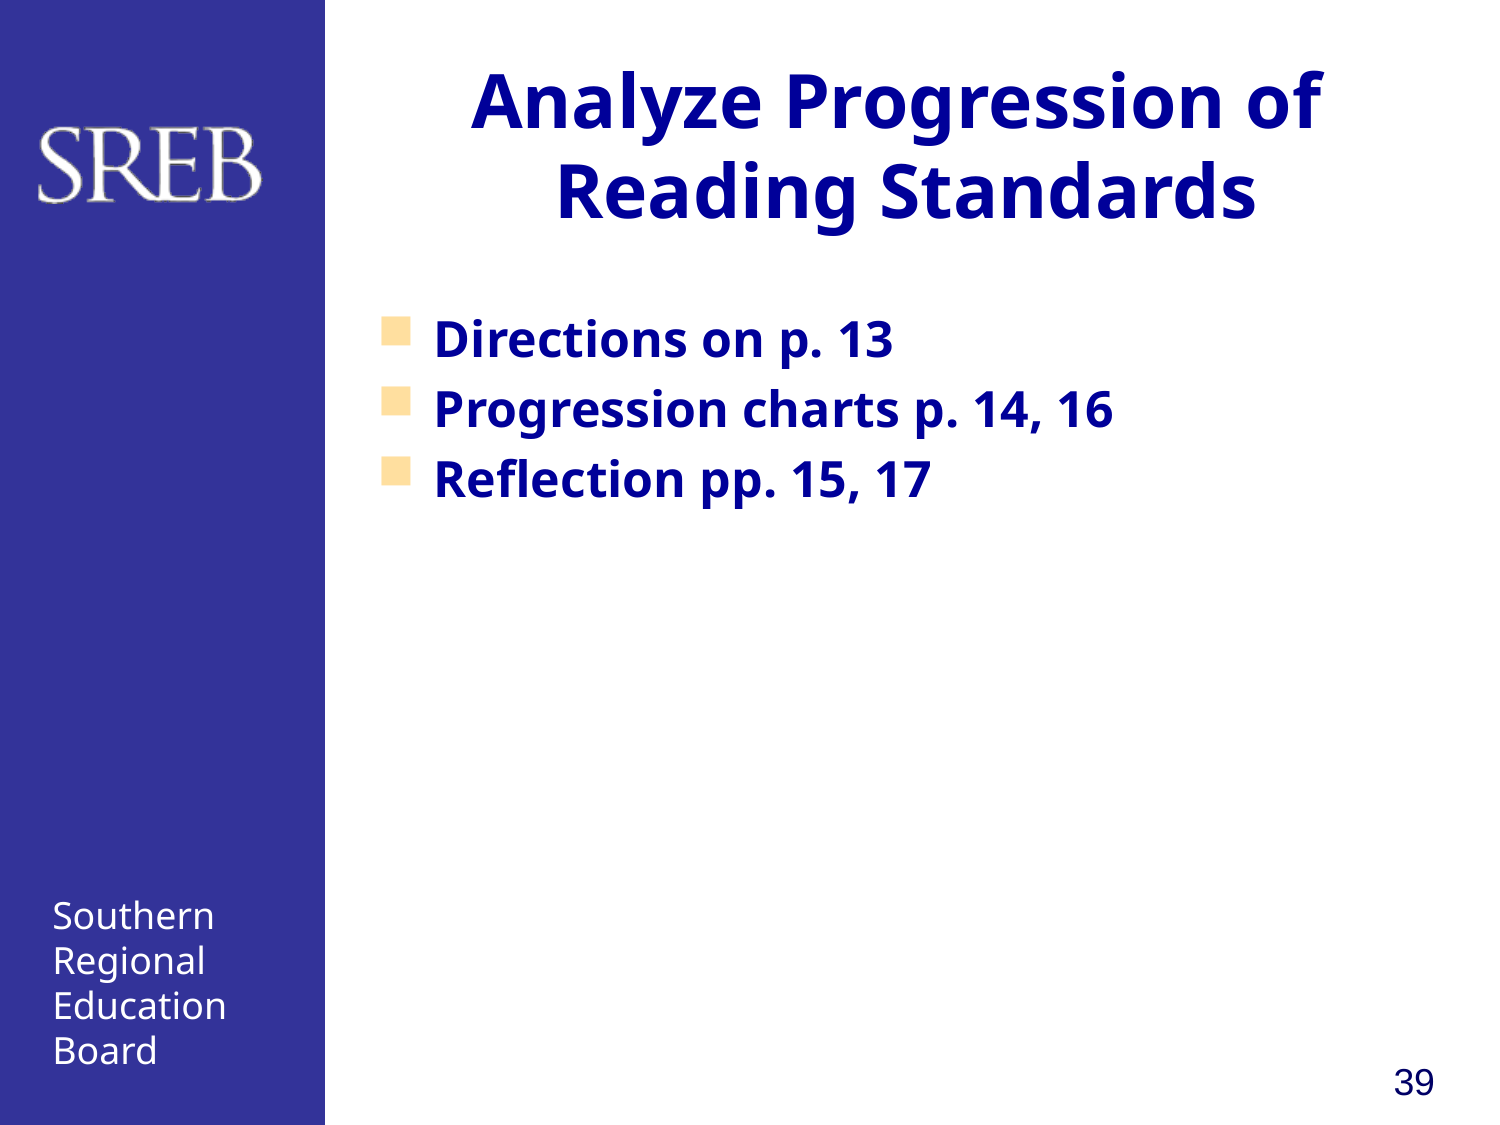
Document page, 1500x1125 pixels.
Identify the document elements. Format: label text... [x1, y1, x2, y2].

list Directions on p. 13 Progression charts p. 14, 16 Reflection pp. 15, 17 [362, 299, 1451, 1026]
slide_number 39 [1124, 1049, 1451, 1125]
picture [37, 124, 263, 204]
title Analyze Progression of Reading Standards [362, 49, 1451, 238]
